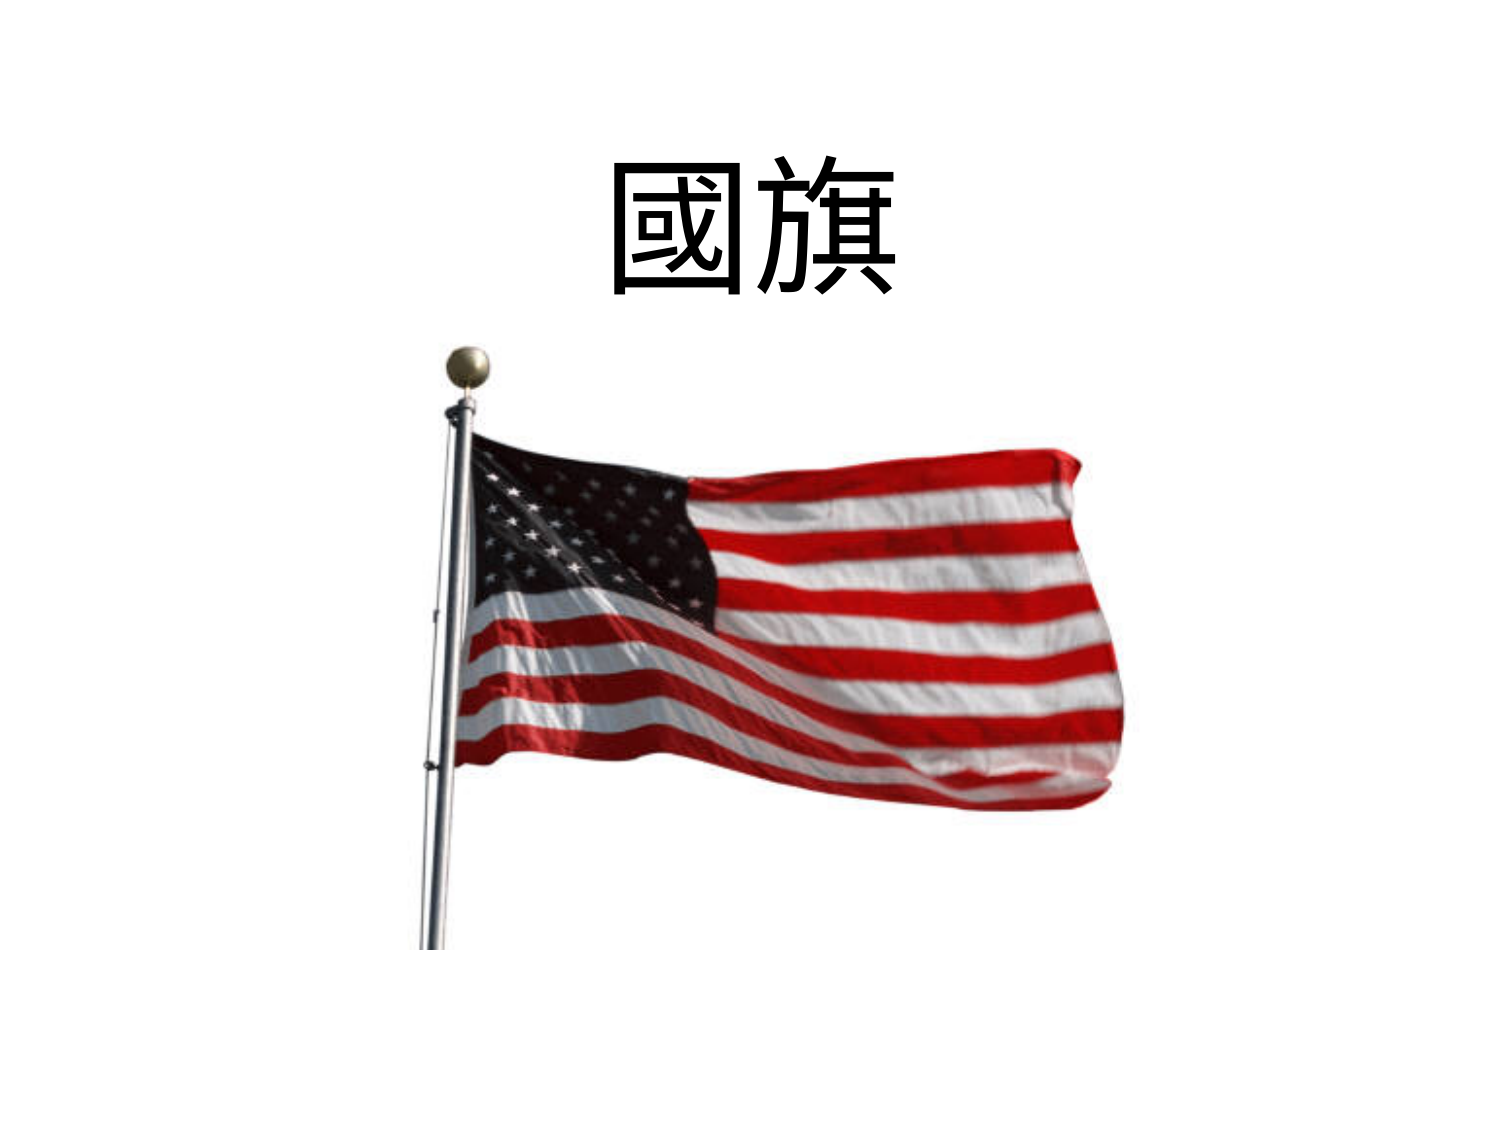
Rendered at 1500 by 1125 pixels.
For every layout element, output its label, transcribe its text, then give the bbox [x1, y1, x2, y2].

text_box 國旗 [587, 124, 1013, 320]
picture [237, 337, 1226, 951]
